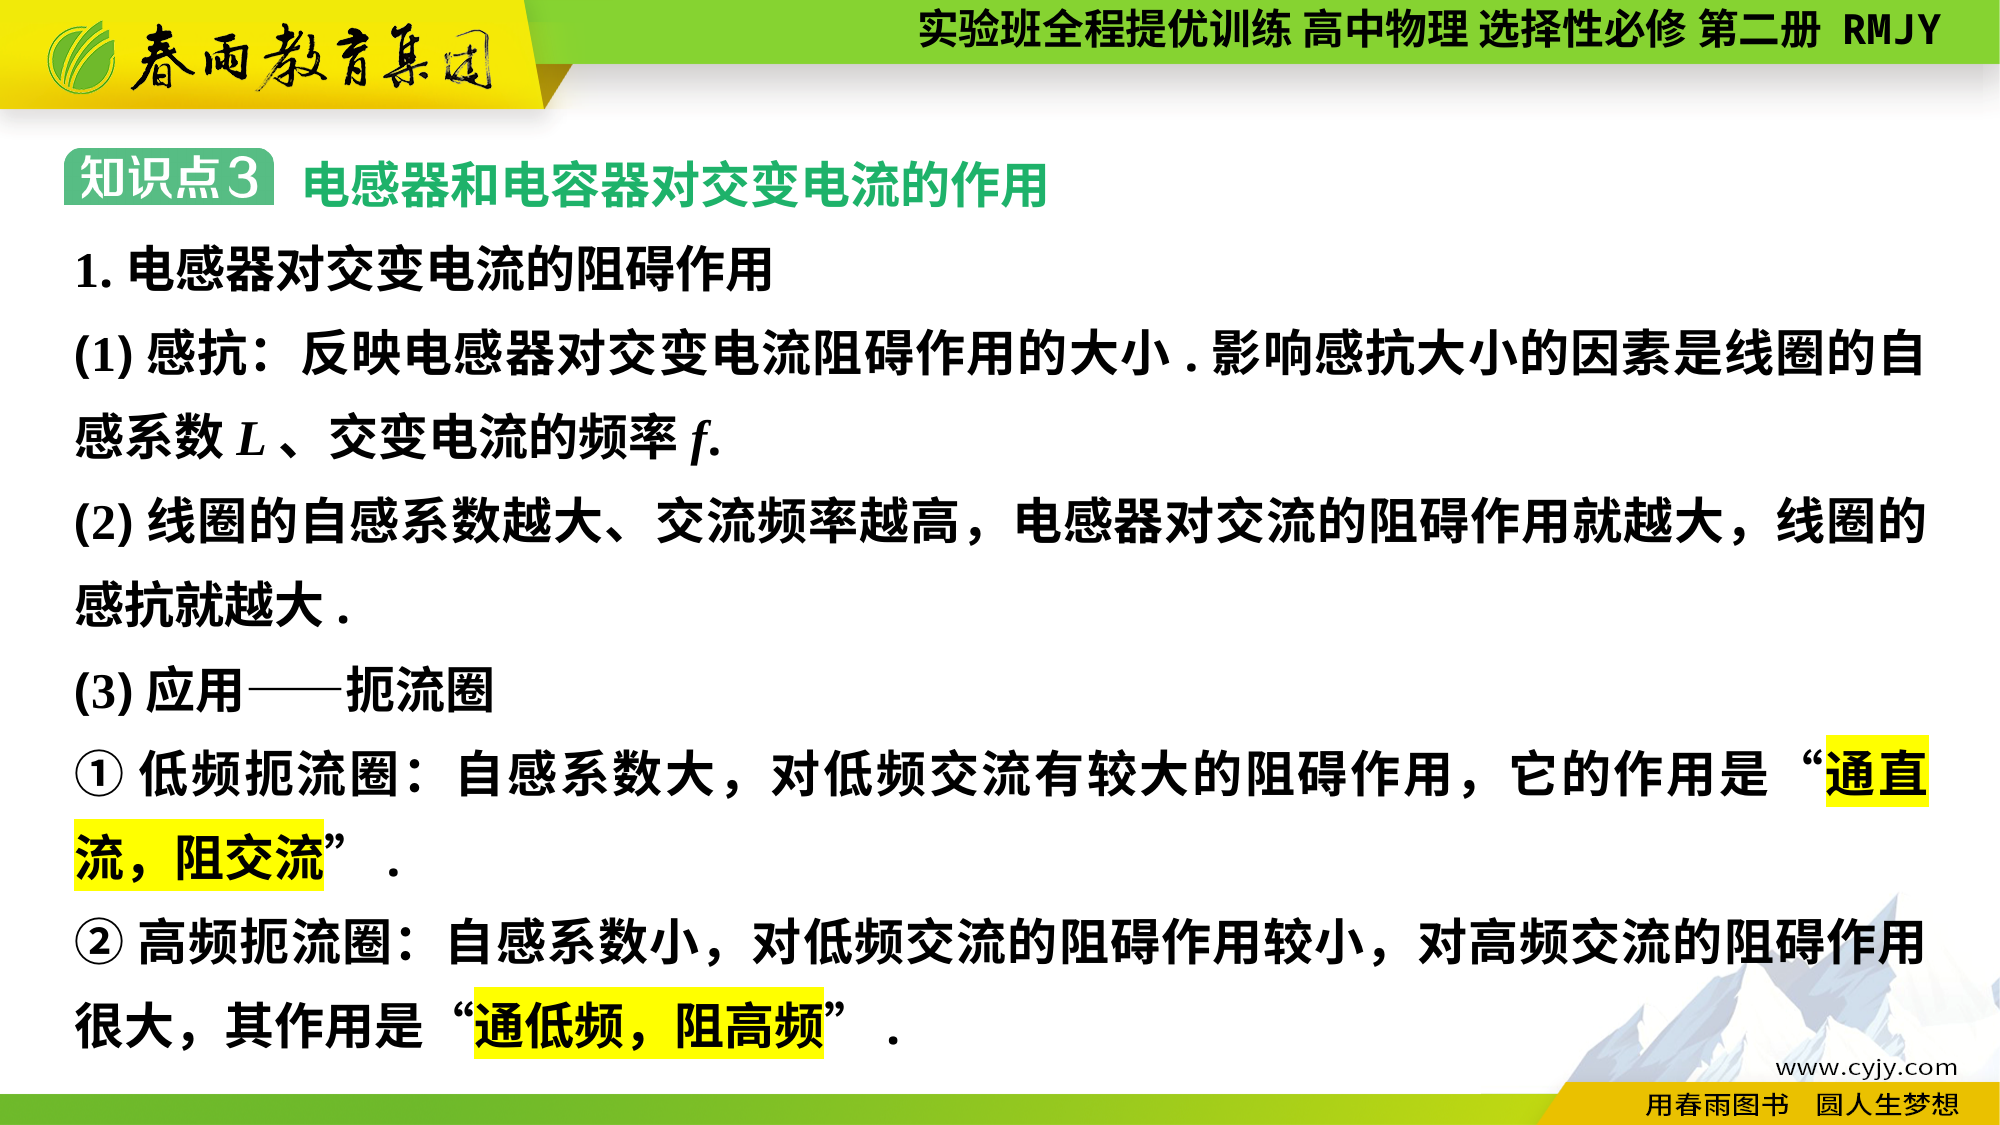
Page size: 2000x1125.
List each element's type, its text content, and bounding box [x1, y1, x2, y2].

picture [0, 0, 2000, 1125]
list 电感器和电容器对交变电流的作用 1.电感器对交变电流的阻碍作用 (1)感抗：反映电感器对交变电流阻碍作用的大小.影响感抗大小的因素是线圈的自感系数L、交变电流的频率f. (2)线圈的自感系数越大、交流频率越高，电感器对交流的阻碍作用就越大，线圈的感抗就越大. [59, 122, 1944, 627]
text_box (3)应用——扼流圈 ①低频扼流圈：自感系数大，对低频交流有较大的阻碍作用，它的作用是“通直流，阻交流”. ②高频扼流圈：自感系数小，对低频交流的阻碍作用较小，对高频交流的阻碍作用很大，其作用是“通低频，阻高频”. [59, 627, 1944, 1062]
